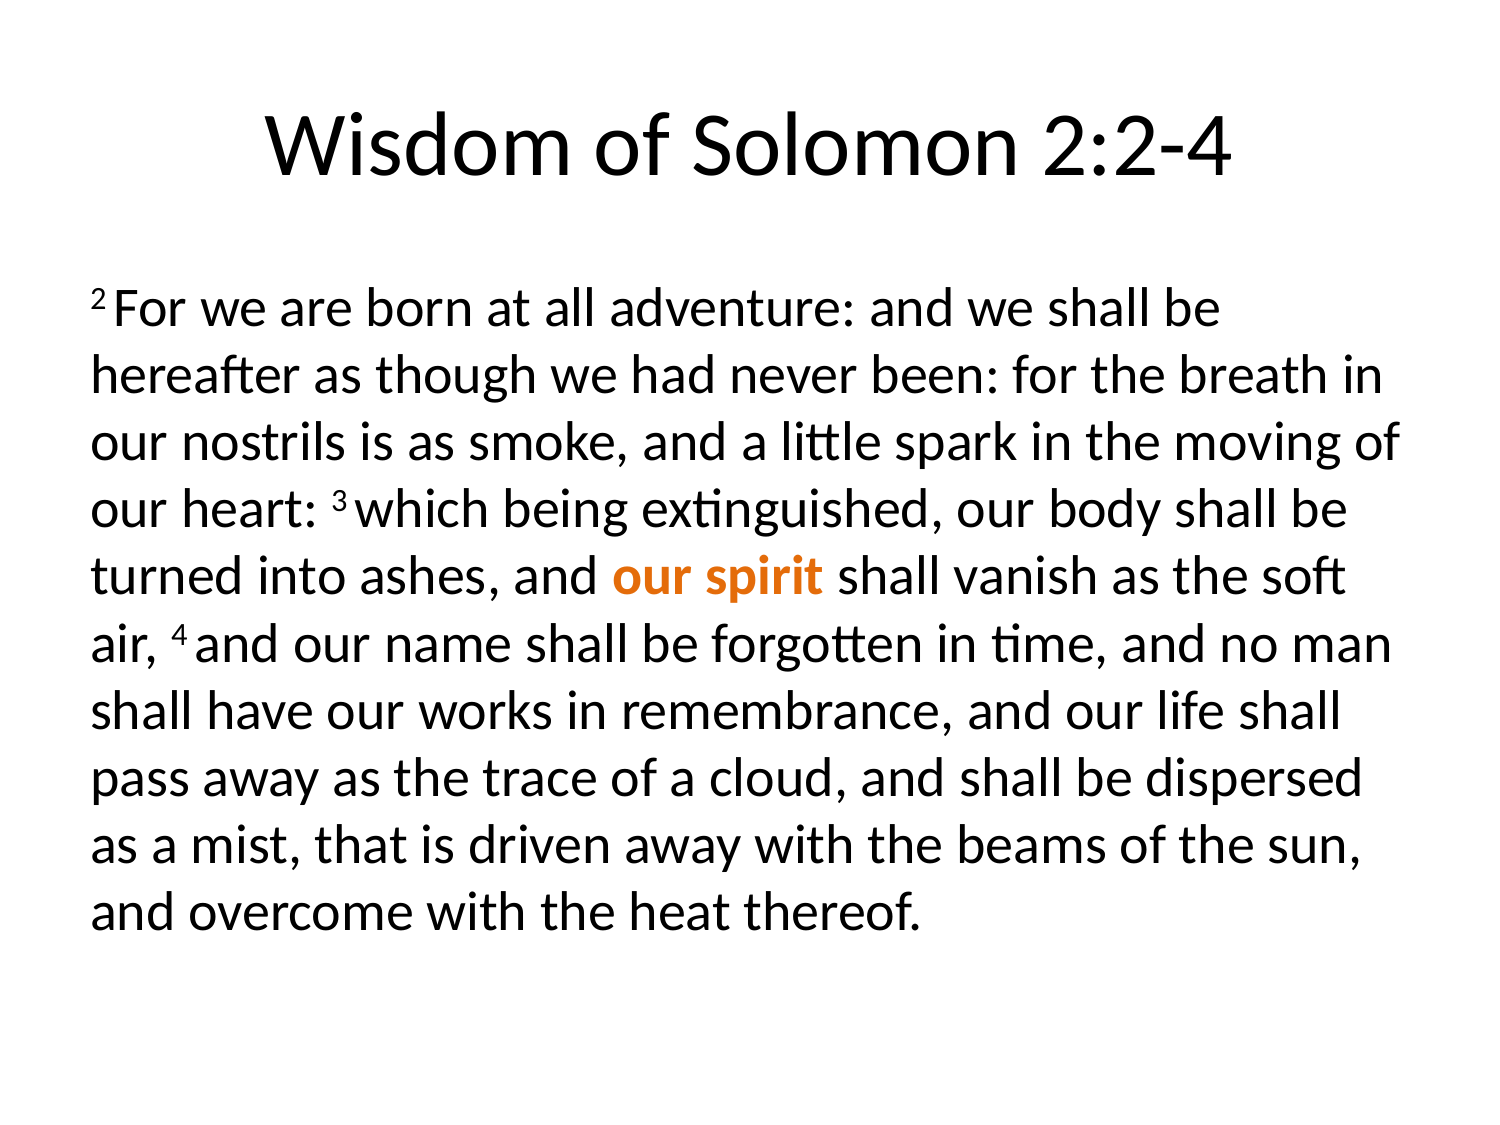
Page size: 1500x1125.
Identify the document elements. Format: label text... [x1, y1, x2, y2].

title Wisdom of Solomon 2:2-4 [75, 45, 1425, 233]
list 2 For we are born at all adventure: and we shall be hereafter as though we had never been: for the breath in our nostrils is as smoke, and a little spark in the moving of our heart: 3 which being extinguished, our body shall be turned into ashes, and our spirit shall vanish as the soft air, 4 and our name shall be forgotten in time, and no man shall have our works in remembrance, and our life shall pass away as the trace of a cloud, and shall be dispersed as a mist, that is driven away with the beams of the sun, and overcome with the heat thereof. [75, 262, 1425, 1005]
